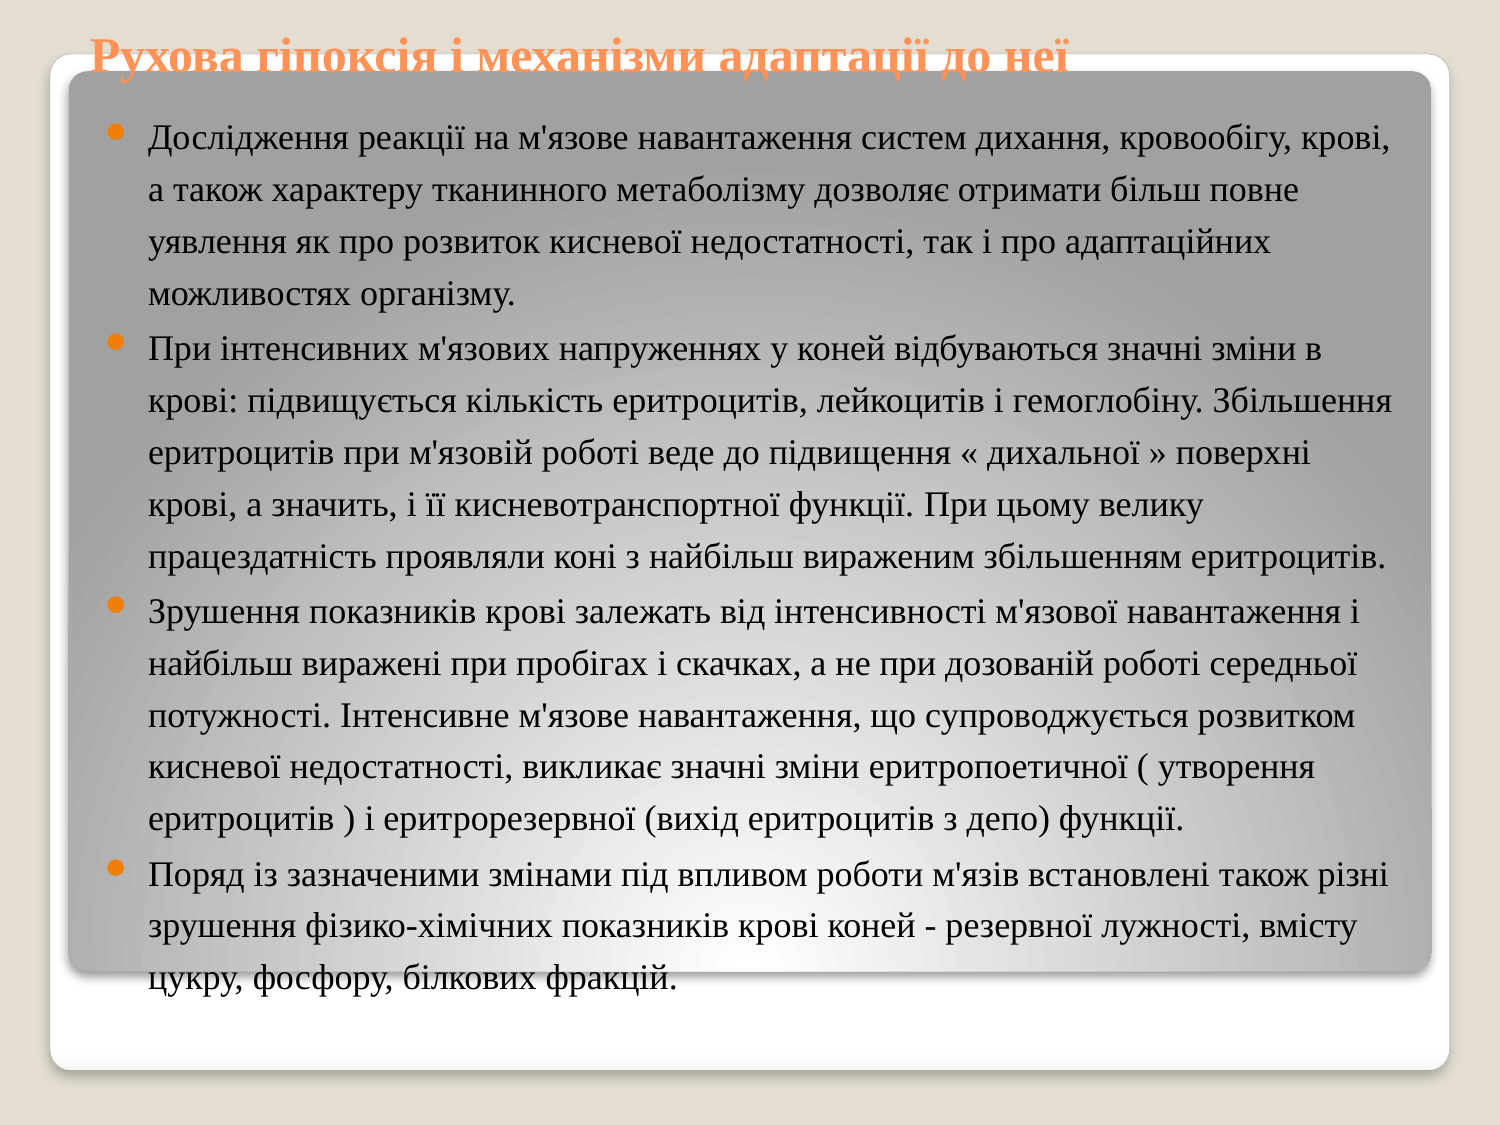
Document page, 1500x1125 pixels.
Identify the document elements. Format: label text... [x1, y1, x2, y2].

list Дослідження реакції на м'язове навантаження систем дихання, кровообігу, крові, а також характеру тканинного метаболізму дозволяє отримати більш повне уявлення як про розвиток кисневої недостатності, так і про адаптаційних можливостях організму. При інтенсивних м'язових напруженнях у коней відбуваються значні зміни в крові: підвищується кількість еритроцитів, лейкоцитів і гемоглобіну. Збільшення еритроцитів при м'язовій роботі веде до підвищення « дихальної » поверхні крові, а значить, і її кисневотранспортної функції. При цьому велику працездатність проявляли коні з найбільш вираженим збільшенням еритроцитів. Зрушення показників крові залежать від інтенсивності м'язової навантаження і найбільш виражені при пробігах і скачках, а не при дозованій роботі середньої потужності. Інтенсивне м'язове навантаження, що супроводжується розвитком кисневої недостатності, викликає значні зміни еритропоетичної ( утворення еритроцитів ) і еритрорезервної (вихід еритроцитів з депо) функції. Поряд із зазначеними змінами під впливом роботи м'язів встановлені також різні зрушення фізико-хімічних показників крові коней - резервної лужності, вмісту цукру, фосфору, білкових фракцій. [75, 90, 1425, 1071]
title Рухова гіпоксія і механізми адаптації до неї [75, 45, 1425, 90]
